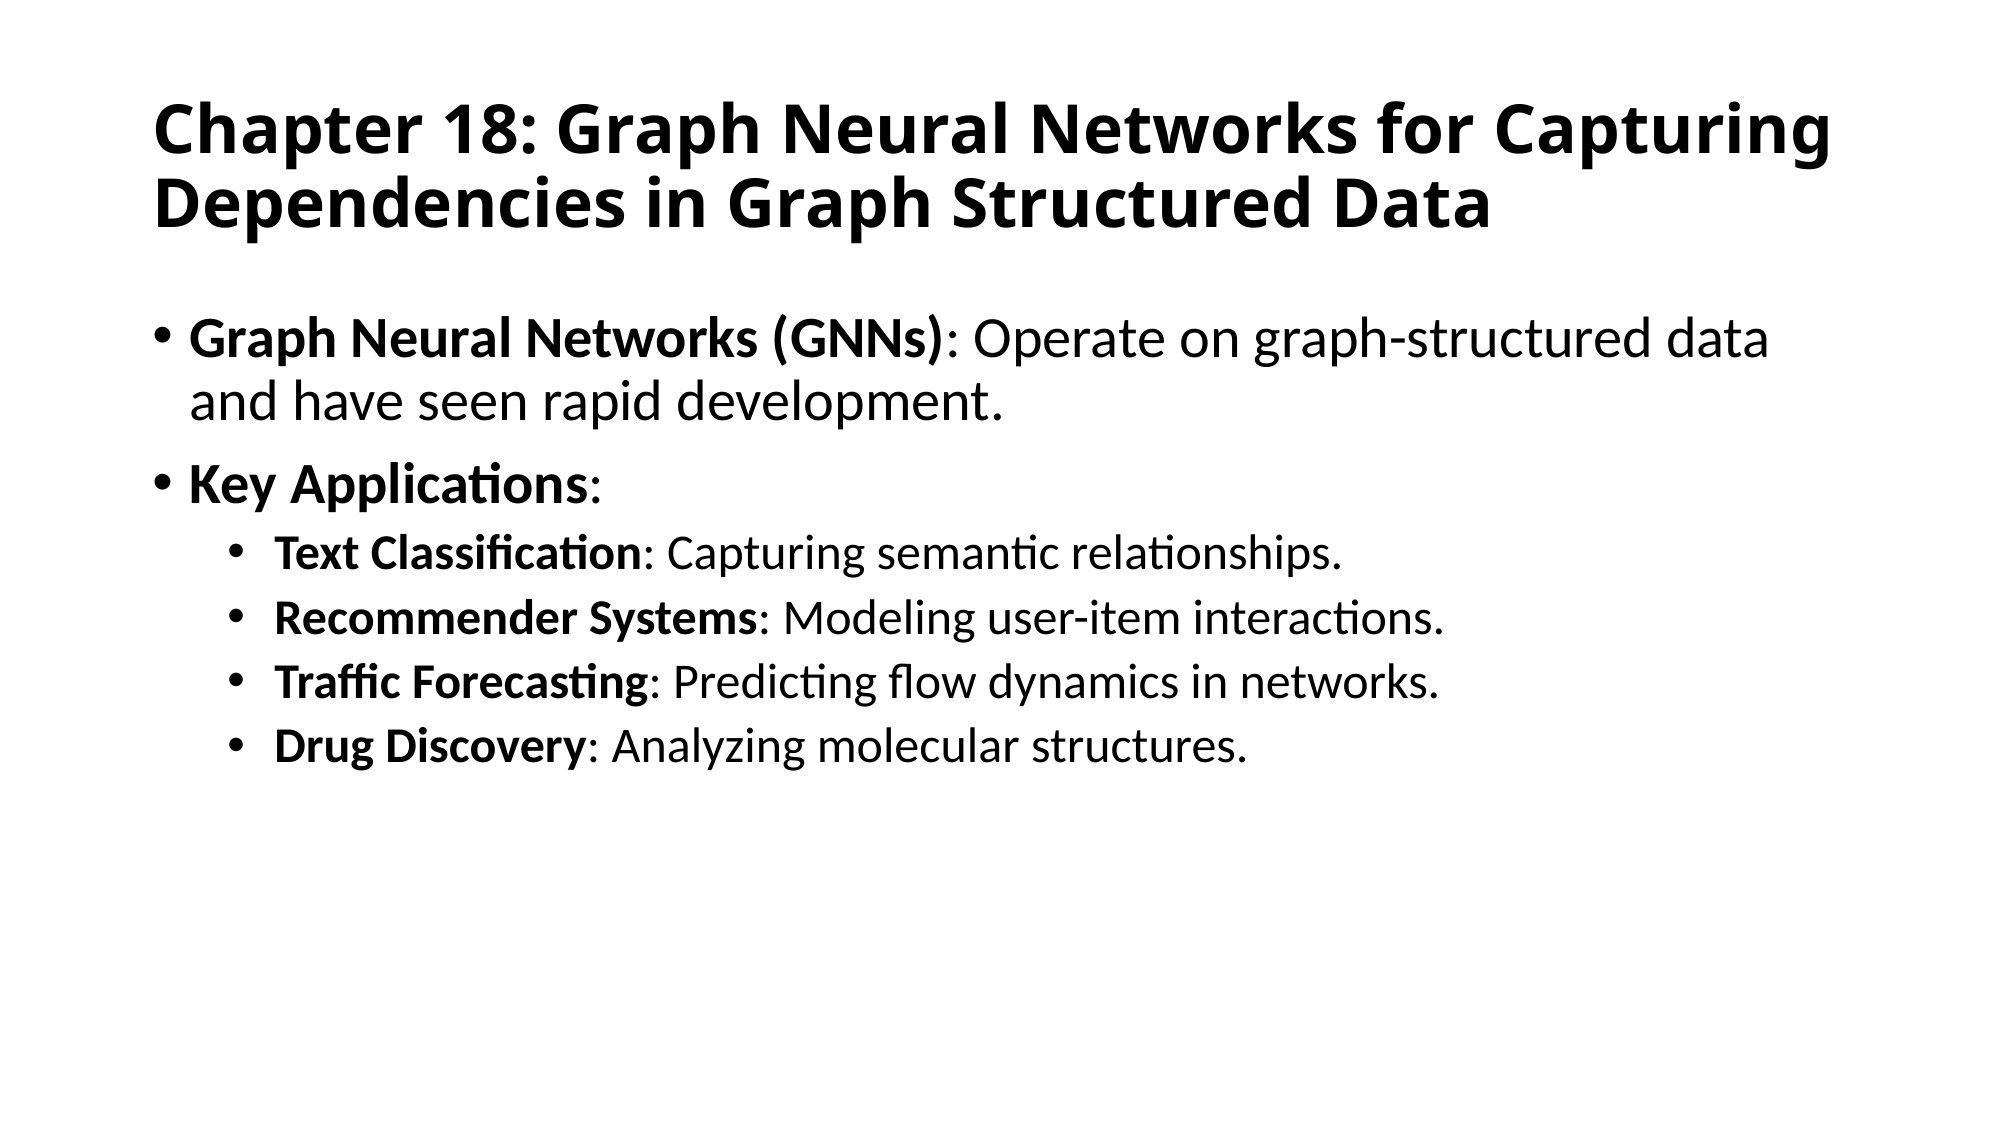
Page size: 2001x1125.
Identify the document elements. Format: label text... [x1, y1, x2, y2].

title Chapter 18: Graph Neural Networks for Capturing Dependencies in Graph Structured Data [137, 59, 1863, 278]
list Graph Neural Networks (GNNs): Operate on graph-structured data and have seen rapid development. Key Applications: Text Classification: Capturing semantic relationships. Recommender Systems: Modeling user-item interactions. Traffic Forecasting: Predicting flow dynamics in networks. Drug Discovery: Analyzing molecular structures. [137, 299, 1863, 1014]
